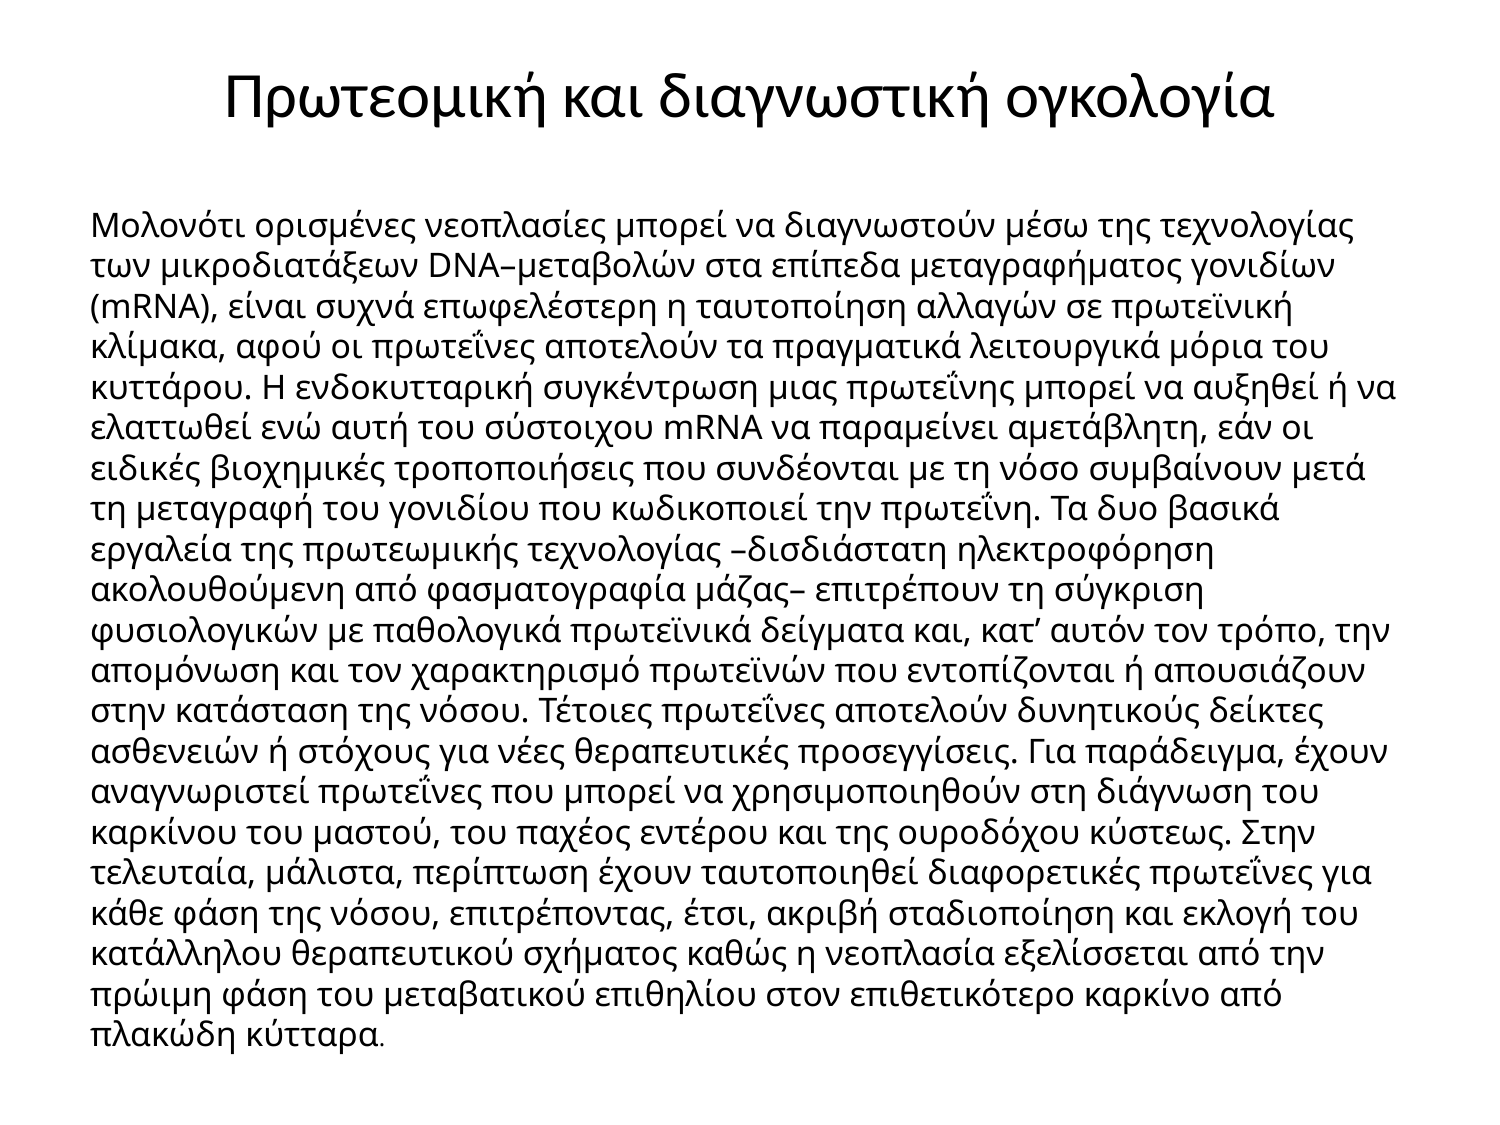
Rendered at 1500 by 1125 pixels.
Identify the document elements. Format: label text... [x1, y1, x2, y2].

title Πρωτεομική και διαγνωστική ογκολογία [75, 45, 1425, 196]
list Μολονότι ορισμένες νεοπλασίες μπορεί να διαγνωστούν μέσω της τεχνολογίας των μικροδιατάξεων DNA–μεταβολών στα επίπεδα μεταγραφήματος γονιδίων (mRNA), είναι συχνά επωφελέστερη η ταυτοποίηση αλλαγών σε πρωτεϊνική κλίμακα, αφού οι πρωτεΐνες αποτελούν τα πραγματικά λειτουργικά μόρια του κυττάρου. Η ενδοκυτταρική συγκέντρωση μιας πρωτεΐνης μπορεί να αυξηθεί ή να ελαττωθεί ενώ αυτή του σύστοιχου mRNA να παραμείνει αμετάβλητη, εάν οι ειδικές βιοχημικές τροποποιήσεις που συνδέονται με τη νόσο συμβαίνουν μετά τη μεταγραφή του γονιδίου που κωδικοποιεί την πρωτεΐνη. Τα δυο βασικά εργαλεία της πρωτεωμικής τεχνολογίας –δισδιάστατη ηλεκτροφόρηση ακολουθούμενη από φασματογραφία μάζας– επιτρέπουν τη σύγκριση φυσιολογικών με παθολογικά πρωτεϊνικά δείγματα και, κατ’ αυτόν τον τρόπο, την απομόνωση και τον χαρακτηρισμό πρωτεϊνών που εντοπίζονται ή απουσιάζουν στην κατάσταση της νόσου. Τέτοιες πρωτεΐνες αποτελούν δυνητικούς δείκτες ασθενειών ή στόχους για νέες θεραπευτικές προσεγγίσεις. Για παράδειγμα, έχουν αναγνωριστεί πρωτεΐνες που μπορεί να χρησιμοποιηθούν στη διάγνωση του καρκίνου του μαστού, του παχέος εντέρου και της ουροδόχου κύστεως. Στην τελευταία, μάλιστα, περίπτωση έχουν ταυτοποιηθεί διαφορετικές πρωτεΐνες για κάθε φάση της νόσου, επιτρέποντας, έτσι, ακριβή σταδιοποίηση και εκλογή του κατάλληλου θεραπευτικού σχήματος καθώς η νεοπλασία εξελίσσεται από την πρώιμη φάση του μεταβατικού επιθηλίου στον επιθετικότερο καρκίνο από πλακώδη κύτταρα. [75, 196, 1425, 1071]
